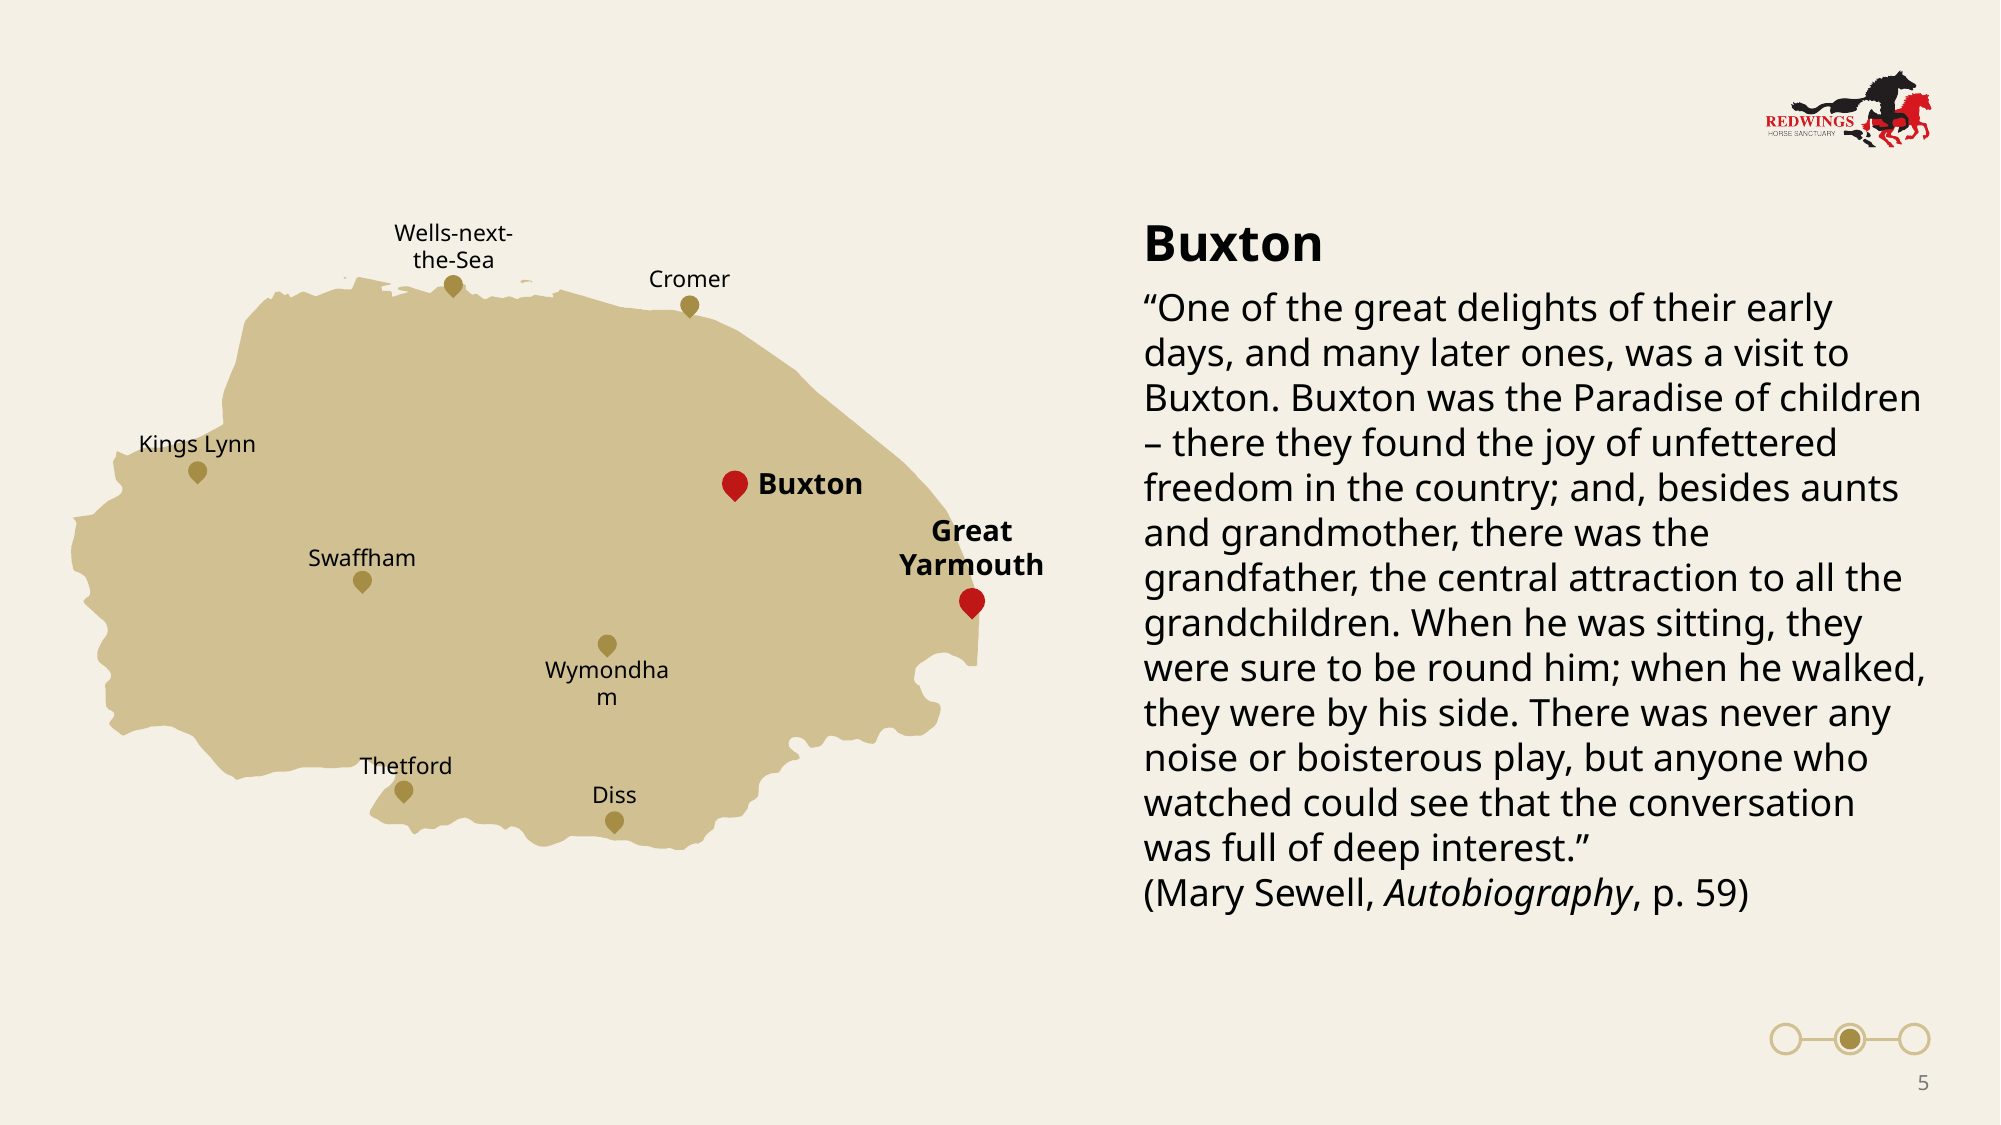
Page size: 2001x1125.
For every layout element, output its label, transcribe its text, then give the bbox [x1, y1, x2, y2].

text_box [539, 634, 675, 684]
text_box Great Yarmouth [981, 511, 1060, 582]
picture [1758, 68, 1938, 149]
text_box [294, 542, 430, 595]
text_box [385, 218, 523, 299]
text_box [1770, 1023, 1930, 1055]
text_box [640, 263, 739, 320]
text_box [354, 750, 459, 805]
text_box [70, 276, 981, 851]
slide_number 5 [1801, 1071, 1930, 1097]
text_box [129, 429, 266, 485]
text_box [981, 591, 986, 611]
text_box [580, 780, 649, 835]
text_box Buxton “One of the great delights of their early days, and many later ones, was a visit to Buxton. Buxton was the Paradise of children – there they found the joy of unfettered freedom in the country; and, besides aunts and grandmother, there was the grandfather, the central attraction to all the grandchildren. When he was sitting, they were sure to be round him; when he walked, they were by his side. There was never any noise or boisterous play, but anyone who watched could see that the conversation was full of deep interest.” (Mary Sewell, Autobiography, p. 59) [1143, 211, 1929, 914]
